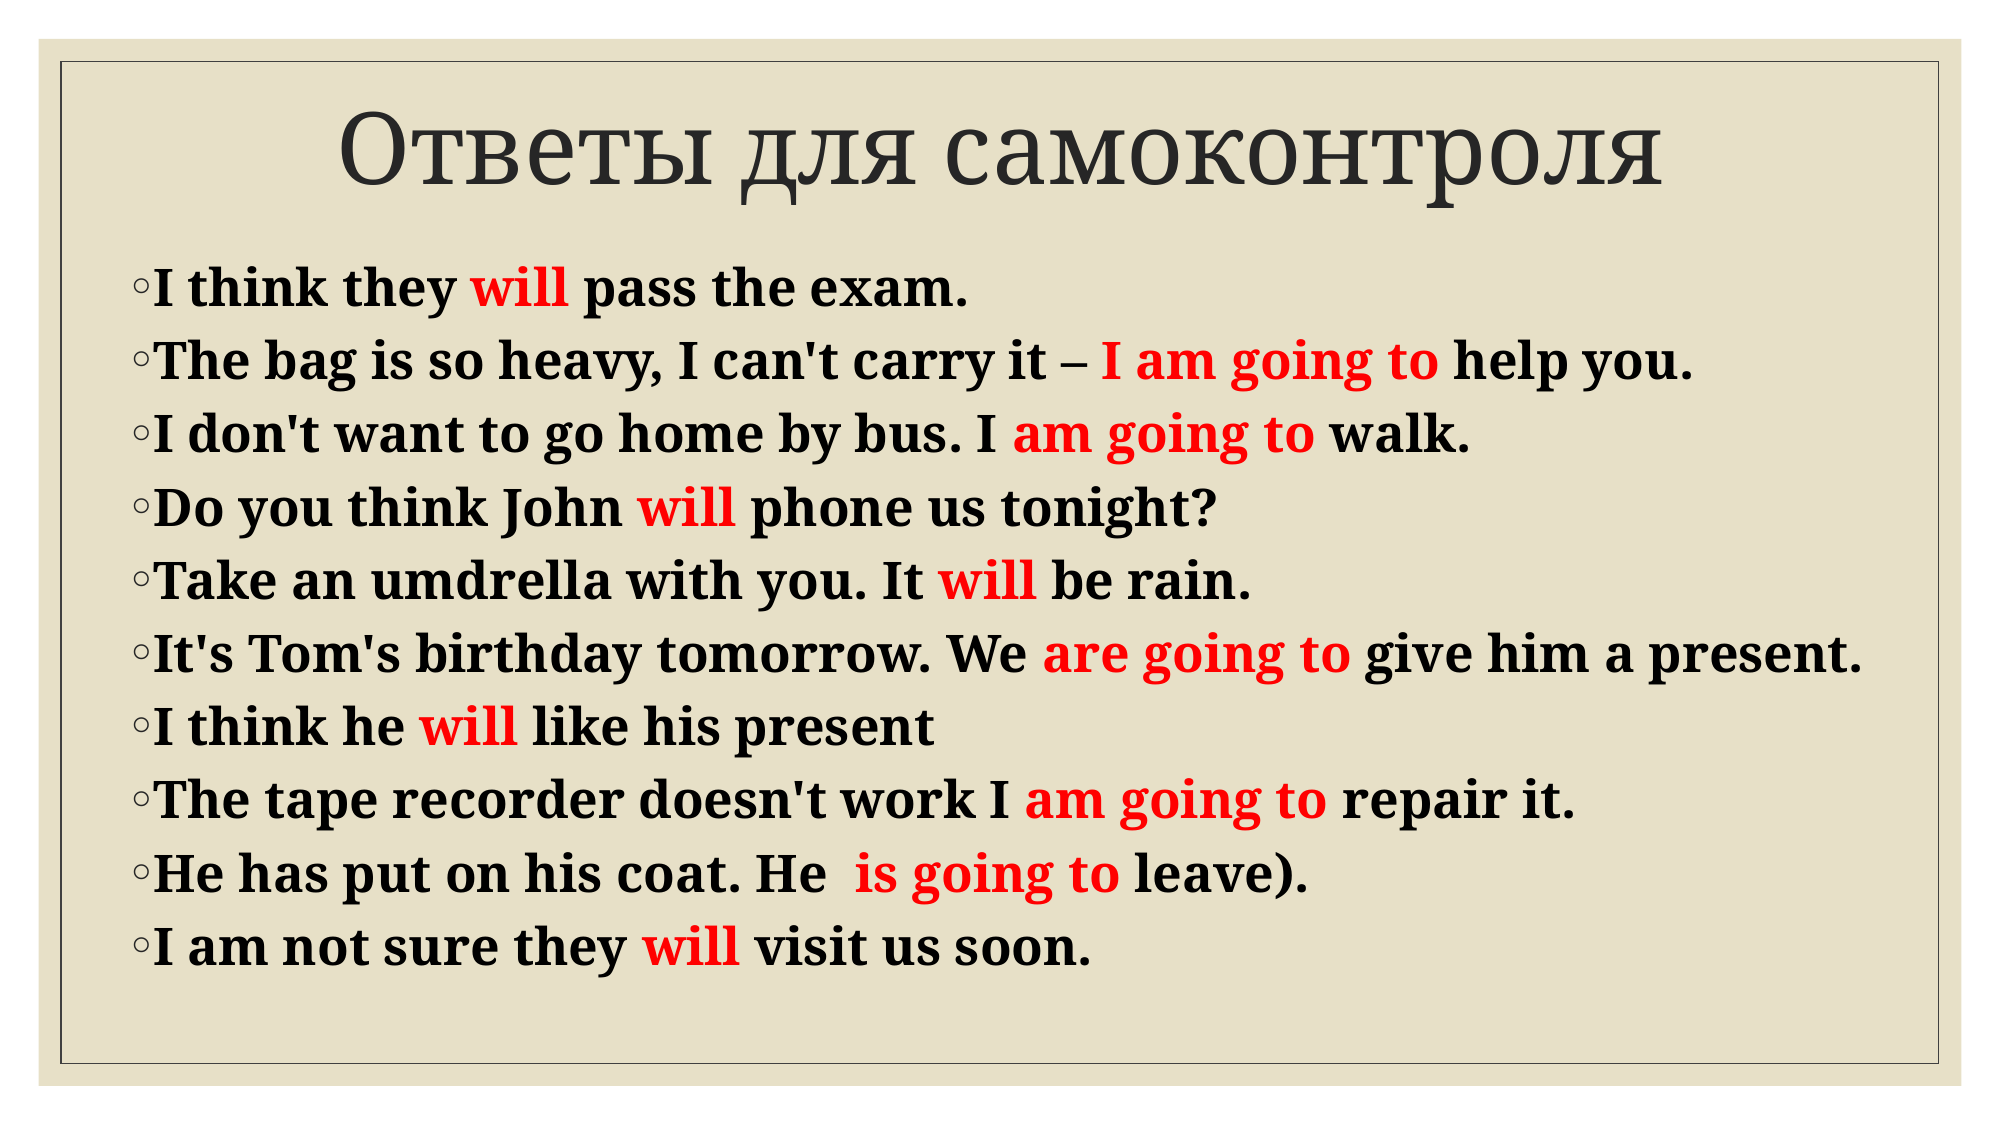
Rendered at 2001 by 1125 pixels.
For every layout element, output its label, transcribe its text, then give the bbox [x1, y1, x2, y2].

title Ответы для самоконтроля [126, 71, 1874, 234]
list I think they will pass the exam. The bag is so heavy, I can't carry it – I am going to help you. I don't want to go home by bus. I am going to walk. Do you think John will phone us tonight? Take an umdrella with you. It will be rain. It's Tom's birthday tomorrow. We are going to give him a present. I think he will like his present The tape recorder doesn't work I am going to repair it. He has put on his coat. He is going to leave). I am not sure they will visit us soon. [111, 246, 1889, 1054]
